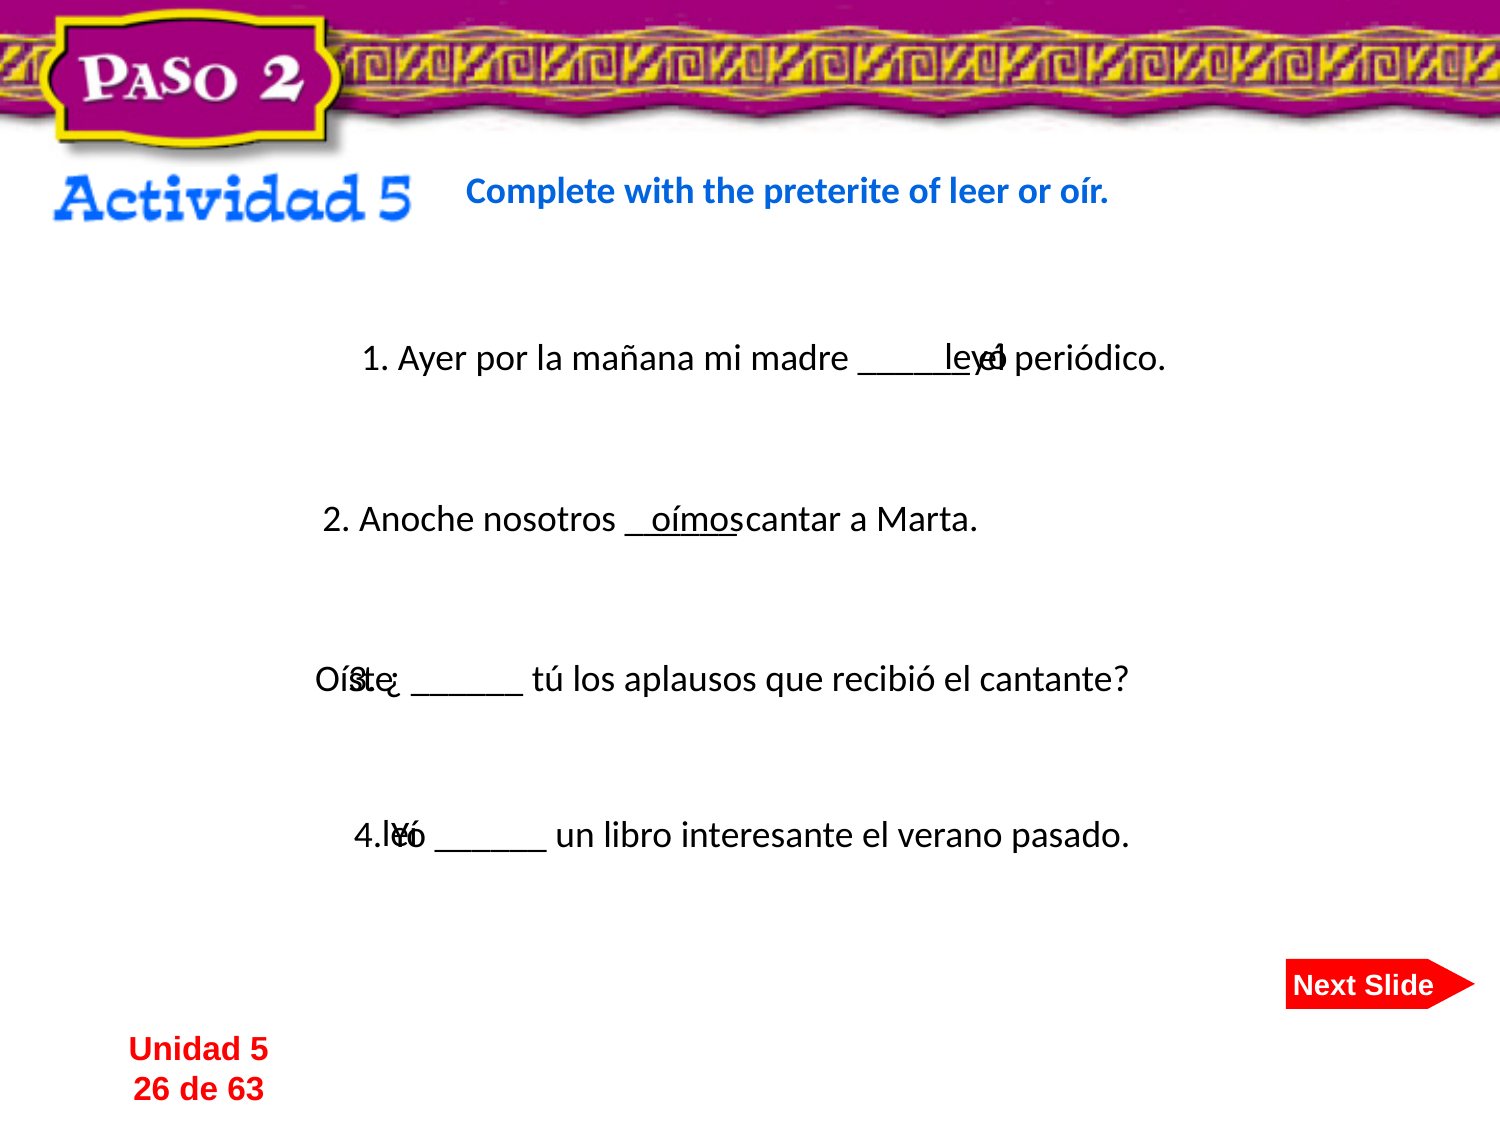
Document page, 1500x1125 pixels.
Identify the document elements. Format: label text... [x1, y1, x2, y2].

text_box 3. ¿ ______ tú los aplausos que recibió el cantante? [409, 647, 1155, 707]
text_box Unidad 5 26 de 63 [108, 1020, 290, 1115]
text_box Oíste [300, 646, 409, 707]
text_box Complete with the preterite of leer or oír. [451, 175, 1447, 219]
picture [0, 0, 1500, 236]
text_box 1. Ayer por la mañana mi madre ______ el periódico. [346, 325, 1192, 386]
text_box 2. Anoche nosotros ______ cantar a Marta. [307, 486, 1004, 547]
text_box leí [367, 801, 433, 862]
text_box oímos [636, 486, 760, 546]
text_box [1277, 958, 1476, 1010]
text_box leyó [929, 324, 1023, 385]
text_box 4. Yo ______ un libro interesante el verano pasado. [339, 807, 1155, 863]
